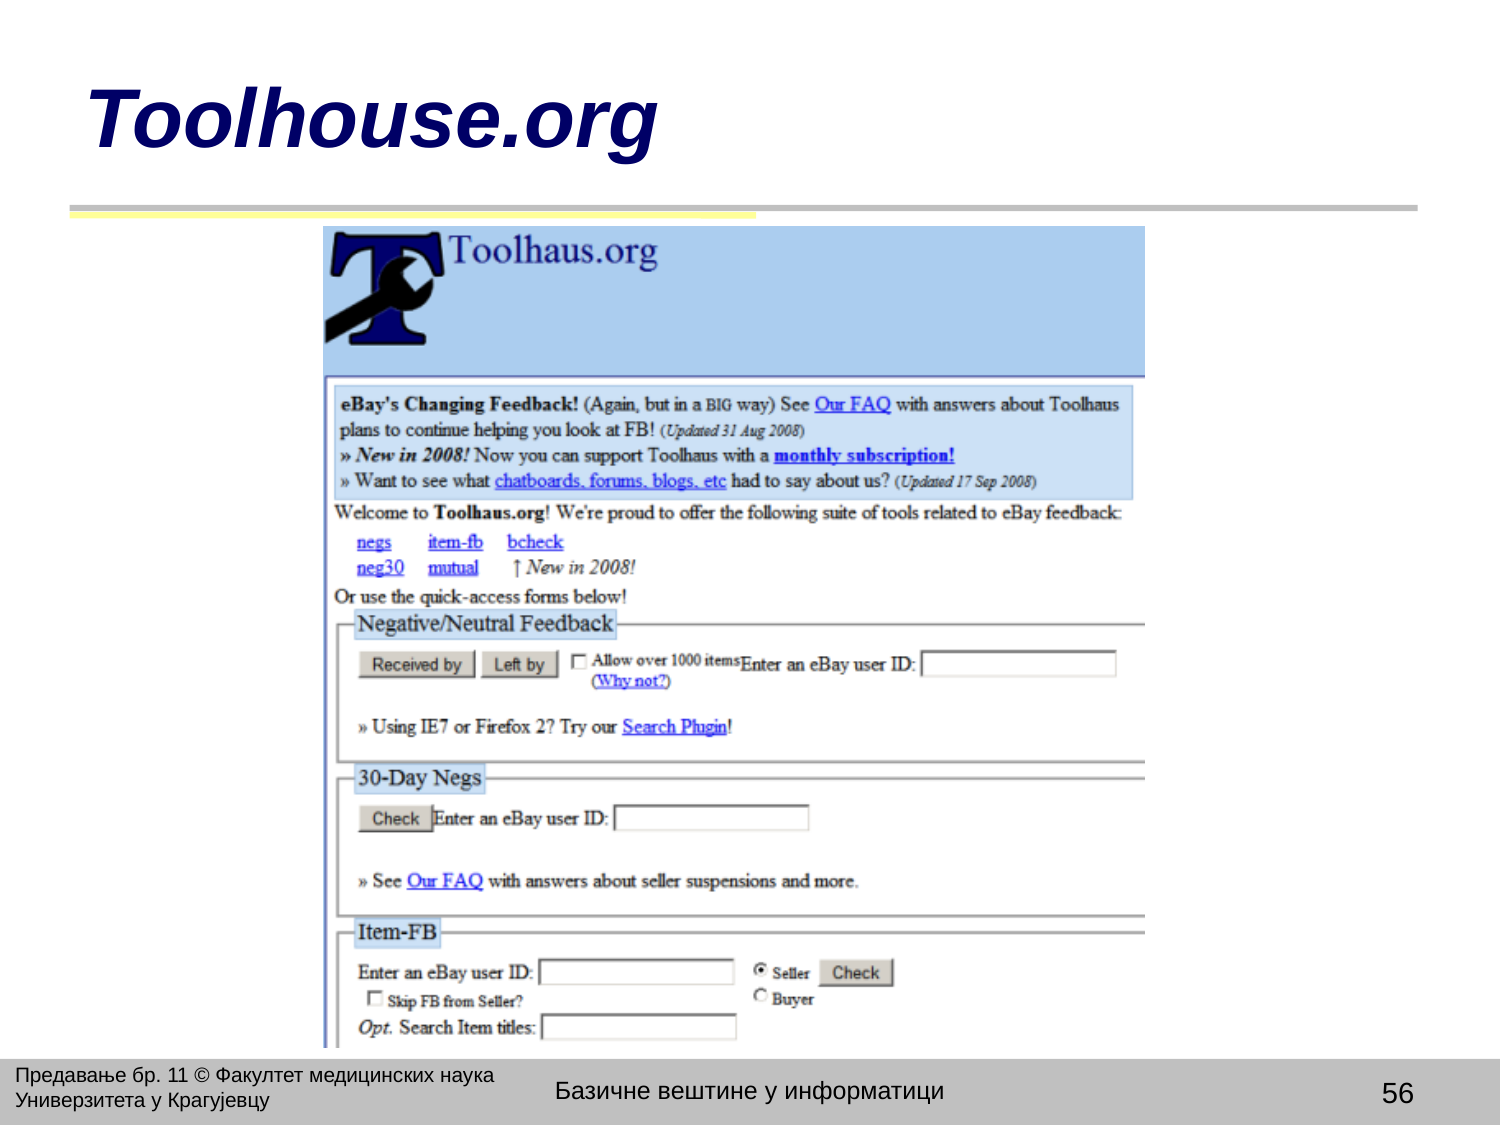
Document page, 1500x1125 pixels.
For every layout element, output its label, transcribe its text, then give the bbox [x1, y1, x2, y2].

slide_number Предавање бр. 11 © Факултет медицинских наука Универзитета у Крагујевцу [0, 1053, 621, 1108]
slide_number 56 [1079, 1066, 1430, 1125]
title Toolhouse.org [69, 19, 1426, 208]
footer Базичне вештине у информатици [512, 1066, 988, 1125]
picture [323, 225, 1145, 1048]
